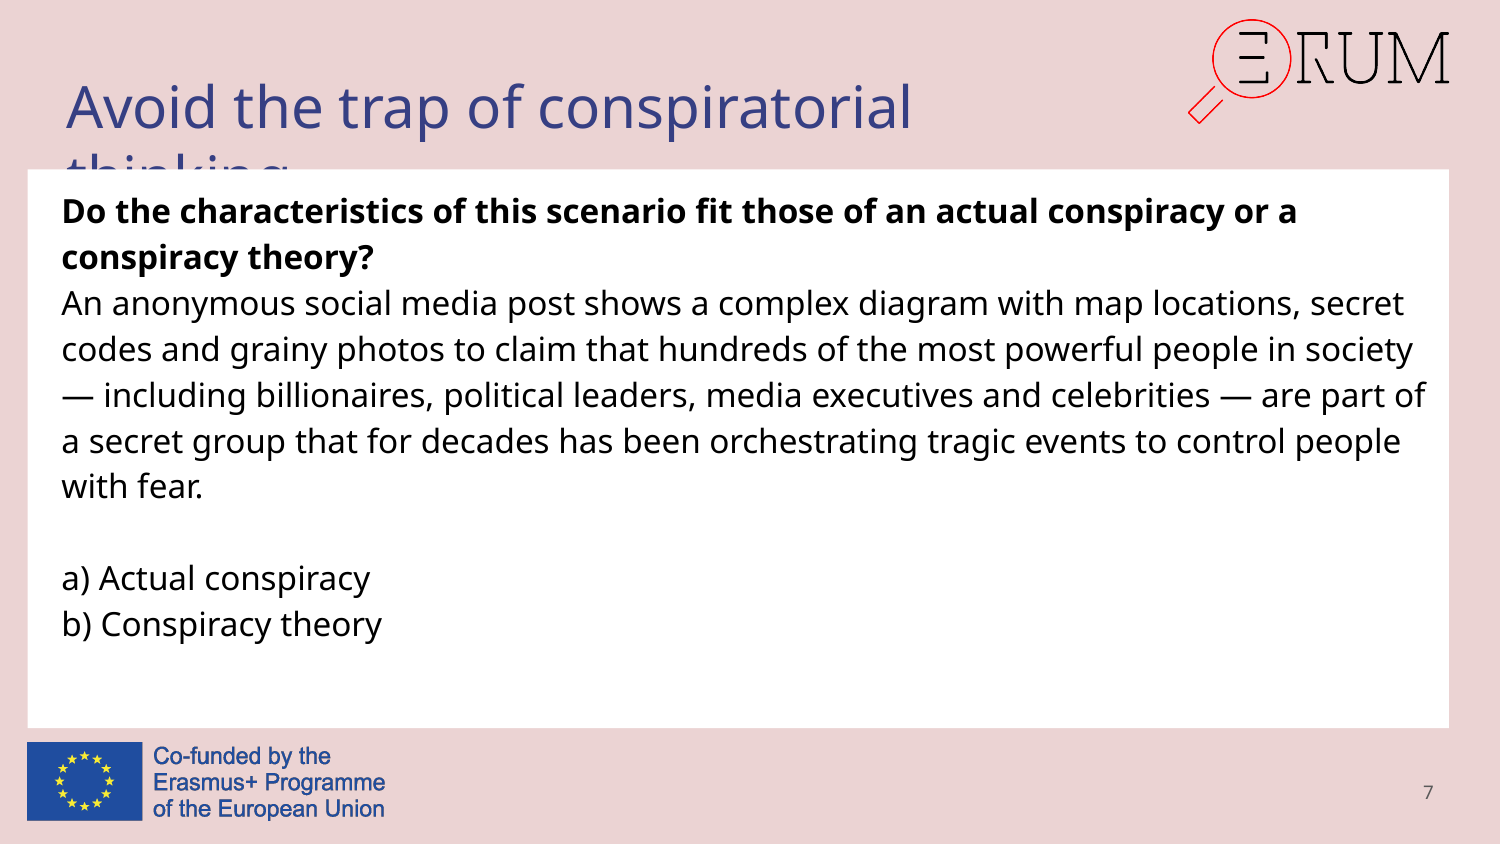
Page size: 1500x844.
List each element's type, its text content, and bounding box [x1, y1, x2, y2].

picture [1136, 0, 1500, 137]
picture [27, 742, 385, 821]
title Avoid the trap of conspiratorial thinking [51, 55, 1168, 150]
slide_number 7 [1358, 761, 1449, 826]
list Do the characteristics of this scenario fit those of an actual conspiracy or a conspiracy theory? An anonymous social media post shows a complex diagram with map locations, secret codes and grainy photos to claim that hundreds of the most powerful people in society — including billionaires, political leaders, media executives and celebrities — are part of a secret group that for decades has been orchestrating tragic events to control people with fear. a) Actual conspiracy b) Conspiracy theory [27, 169, 1449, 729]
